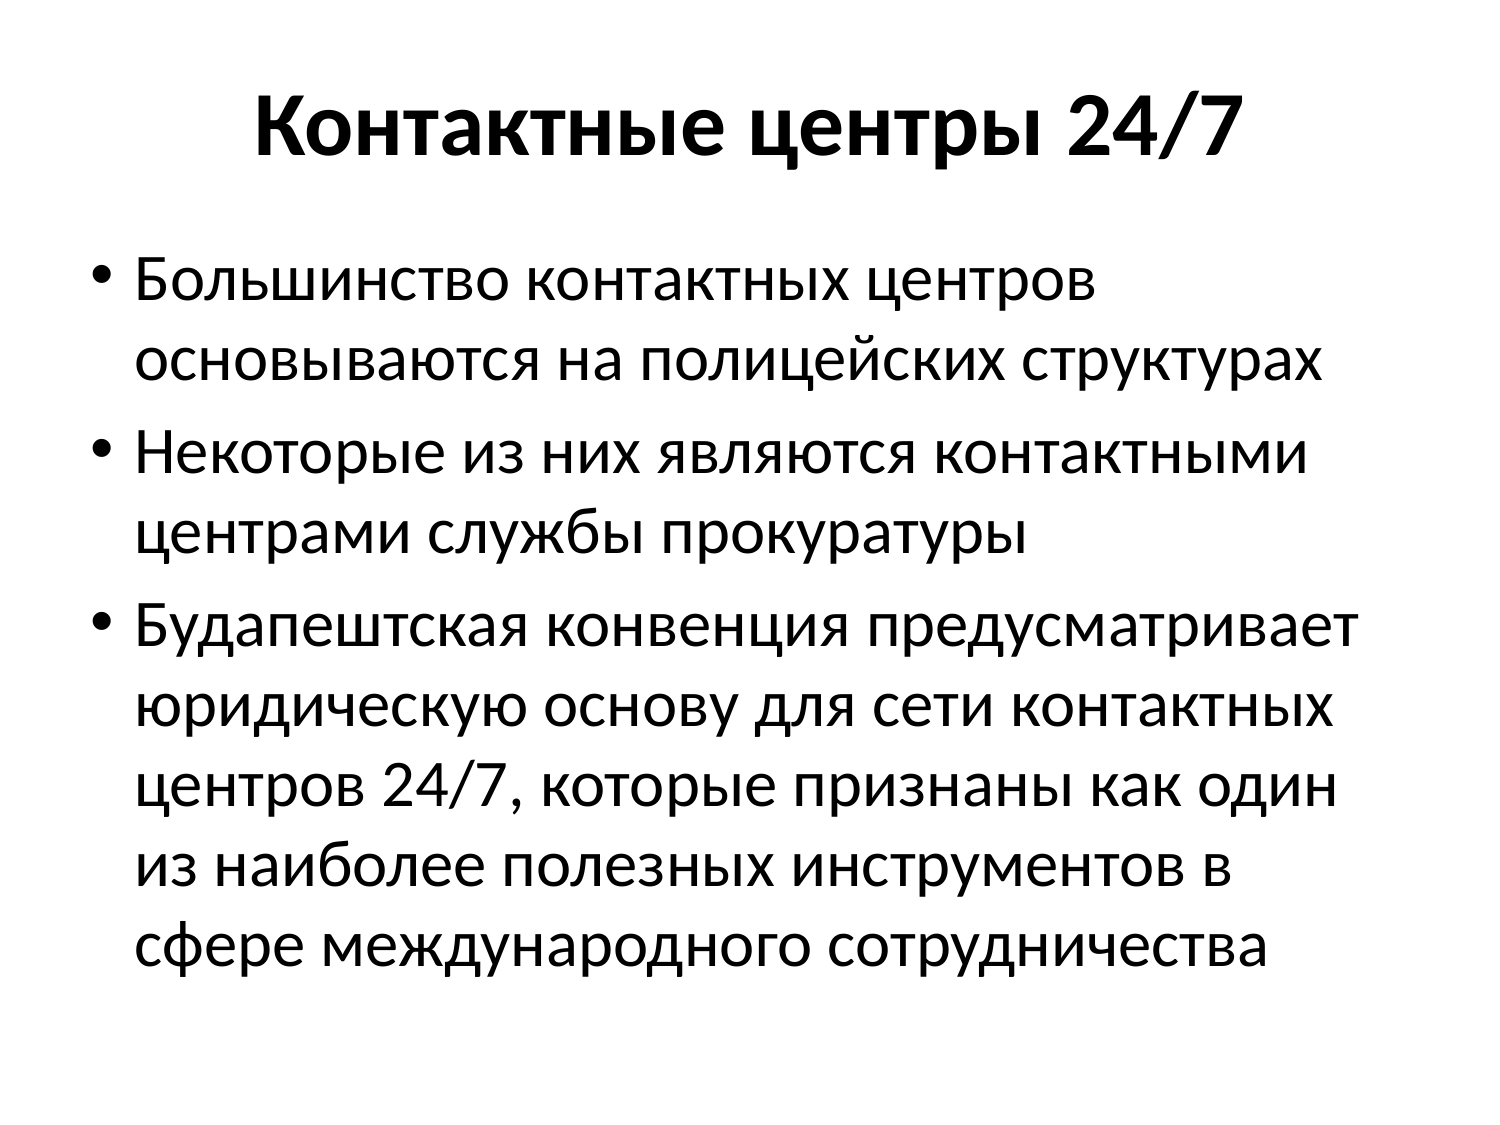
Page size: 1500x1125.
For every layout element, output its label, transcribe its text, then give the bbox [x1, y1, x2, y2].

list Большинство контактных центров основываются на полицейских структурах Некоторые из них являются контактными центрами службы прокуратуры Будапештская конвенция предусматривает юридическую основу для сети контактных центров 24/7, которые признаны как один из наиболее полезных инструментов в сфере международного сотрудничества [75, 226, 1425, 1005]
title Контактные центры 24/7 [75, 45, 1425, 206]
